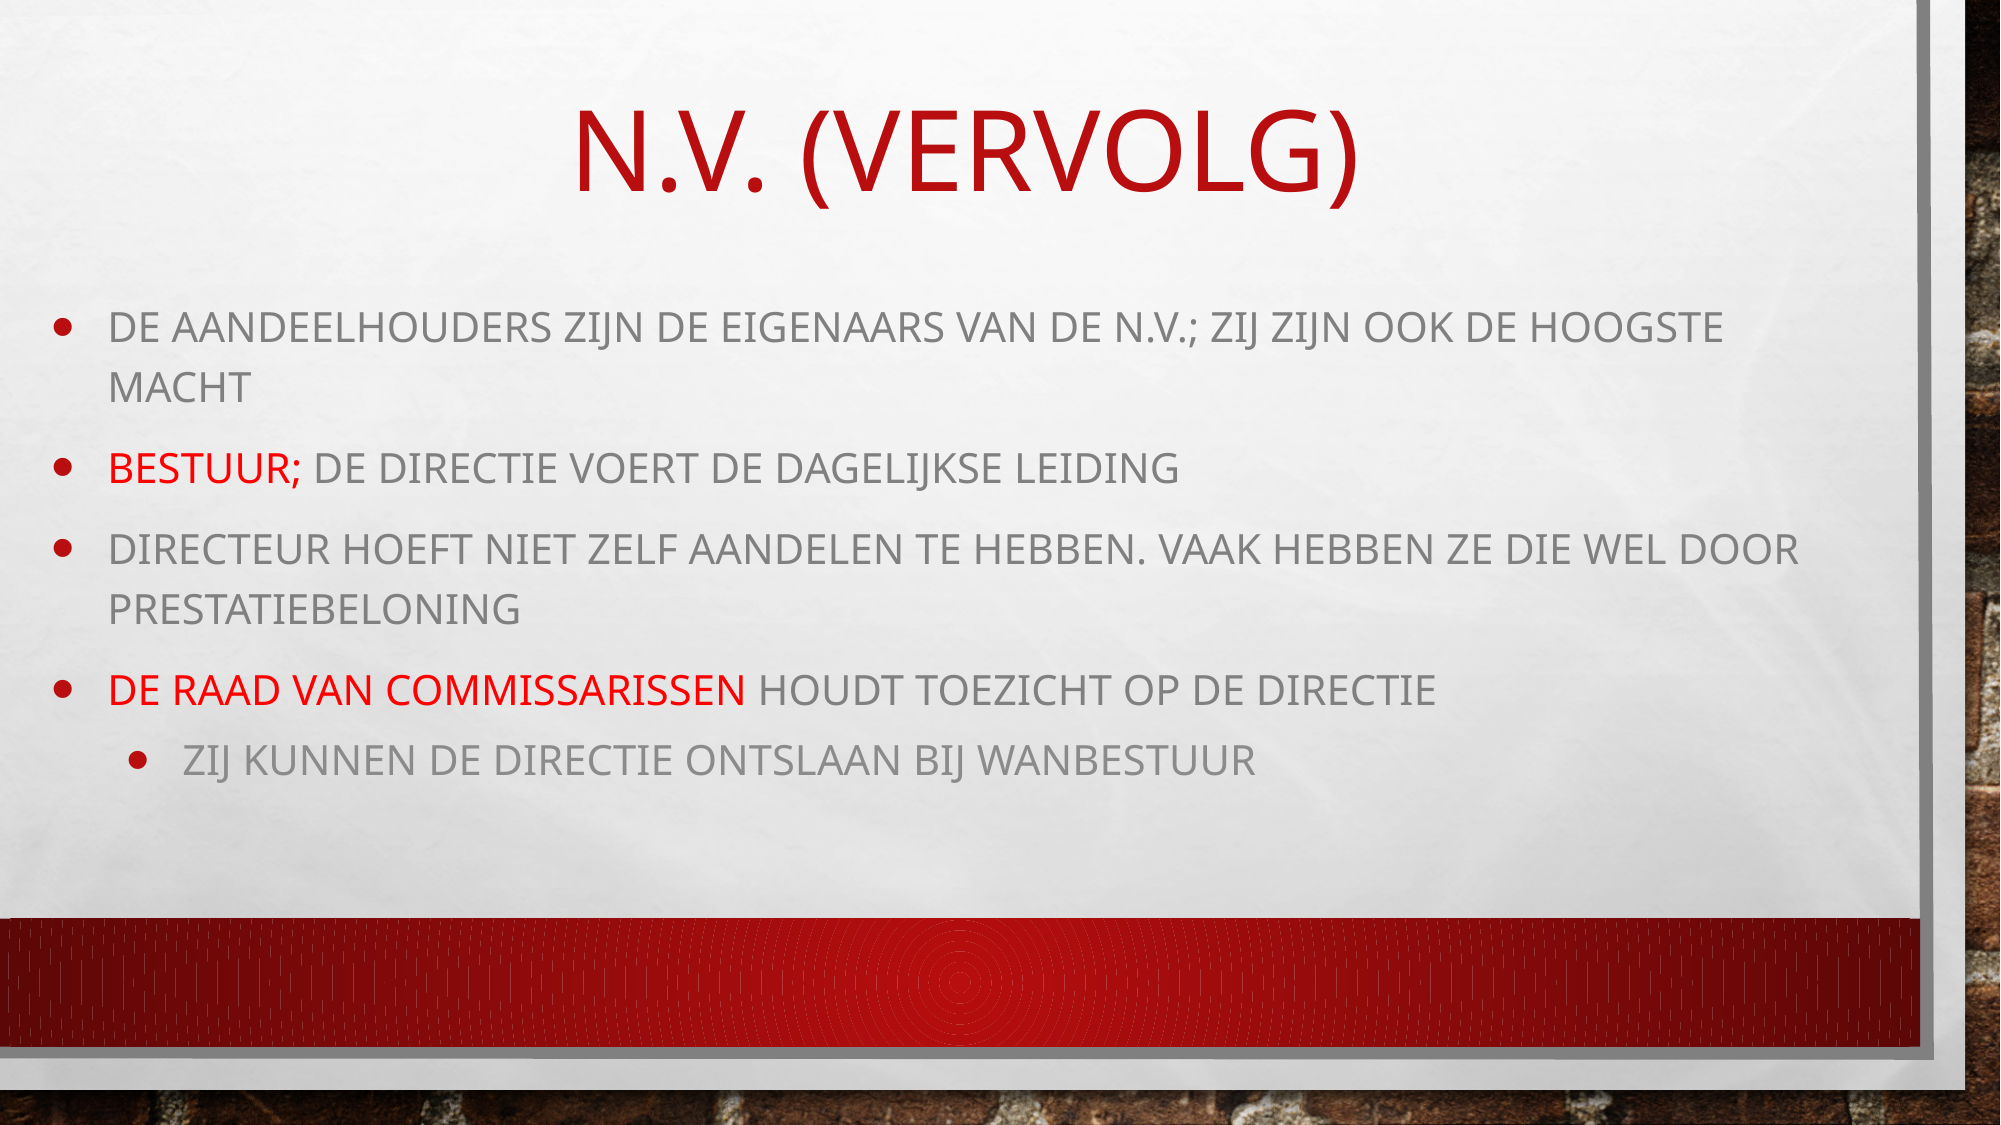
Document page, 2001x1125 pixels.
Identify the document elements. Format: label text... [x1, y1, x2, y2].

picture [0, 0, 2000, 1125]
list De aandeelhouders zijn de eigenaars van de N.V.; zij zijn ook de hoogste macht Bestuur; de directie voert de dagelijkse leiding Directeur hoeft niet zelf aandelen te hebben. Vaak hebben ze die wel door prestatiebeloning De raad van commissarissen houdt toezicht op de directie Zij kunnen de directie ontslaan bij wanbestuur [36, 283, 1818, 883]
title N.V. (vervolg) [112, 25, 1818, 224]
